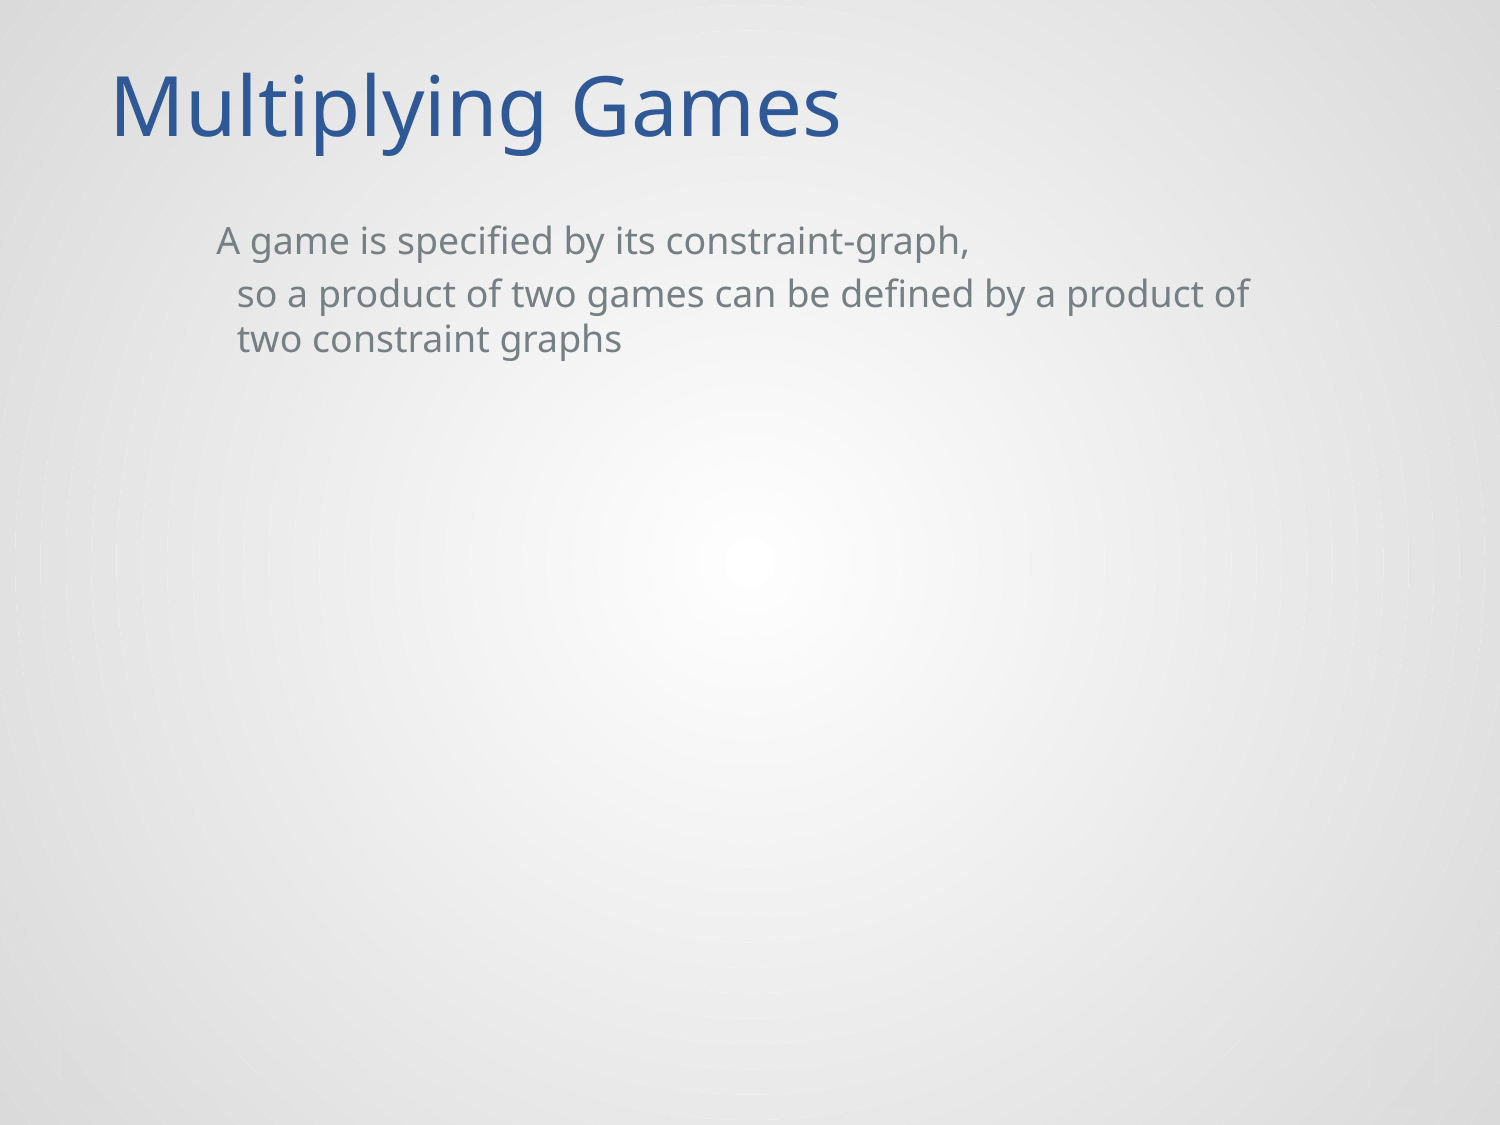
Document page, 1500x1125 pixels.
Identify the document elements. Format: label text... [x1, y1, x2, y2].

text_box so a product of two games can be defined by a product of two constraint graphs [222, 262, 1276, 368]
text_box A game is specified by its constraint-graph, [201, 209, 986, 270]
text_box Multiplying Games [0, 0, 975, 161]
